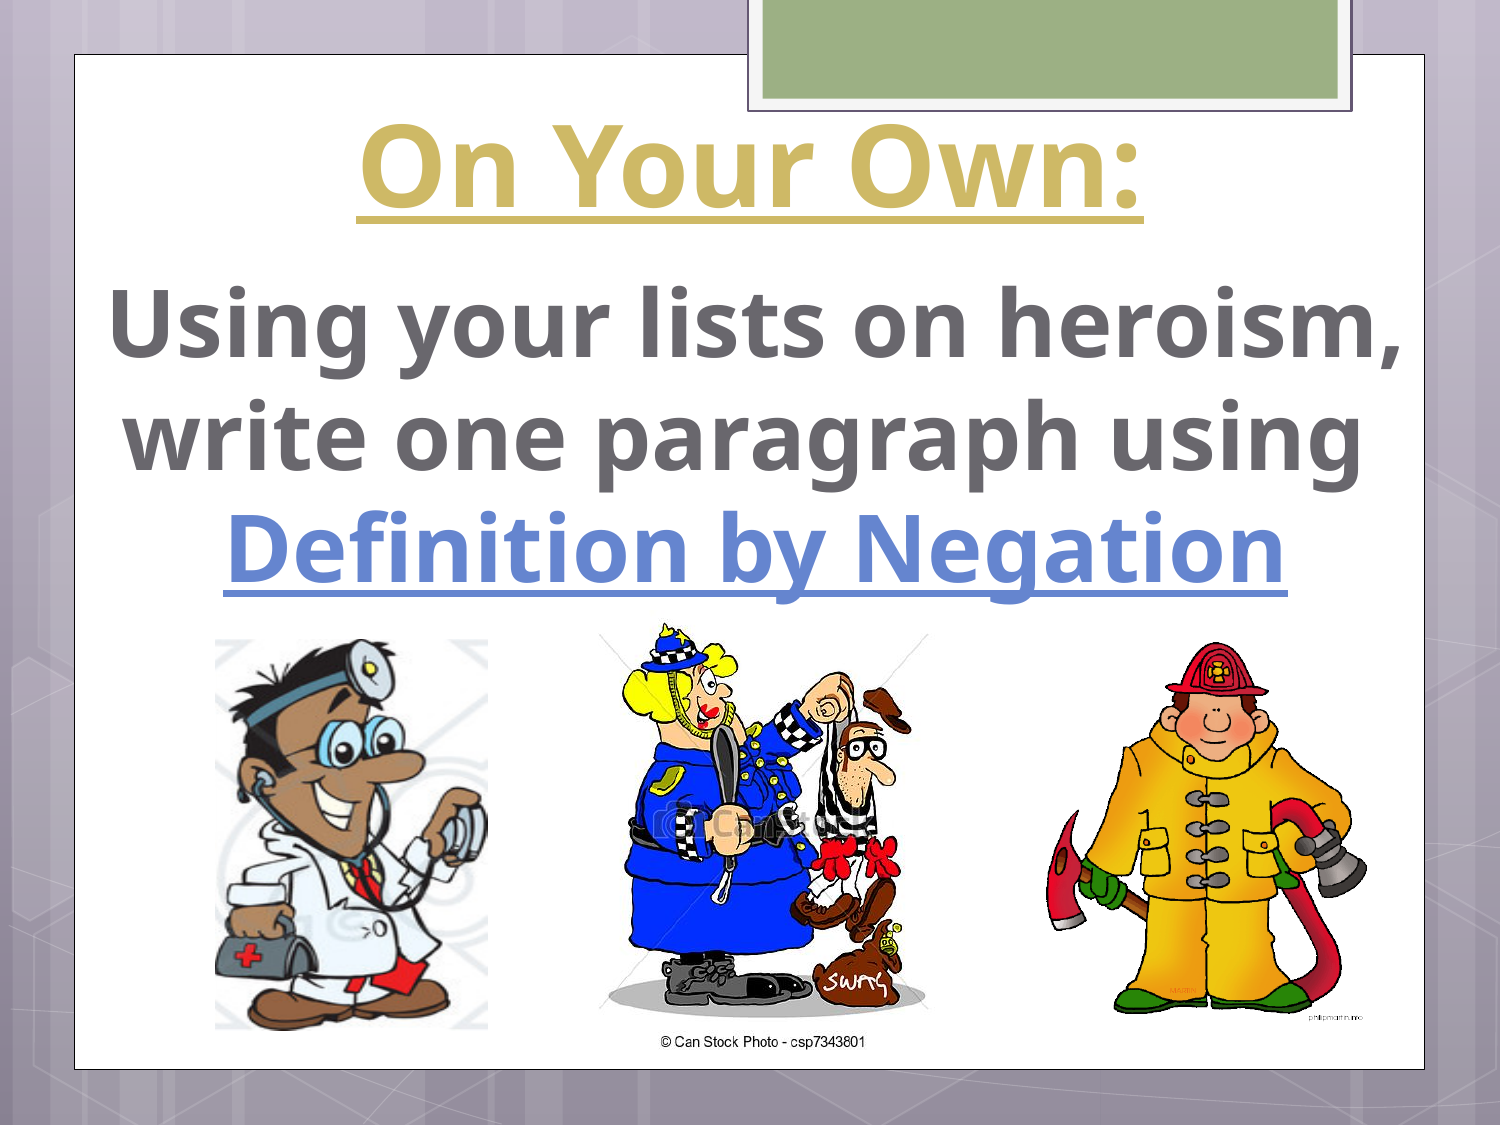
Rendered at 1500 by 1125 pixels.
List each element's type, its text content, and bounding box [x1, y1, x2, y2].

picture [574, 610, 951, 1051]
picture [1037, 636, 1371, 1025]
title On Your Own: [75, 50, 1425, 238]
picture [215, 639, 488, 1031]
list Using your lists on heroism, write one paragraph using Definition by Negation [75, 256, 1425, 663]
